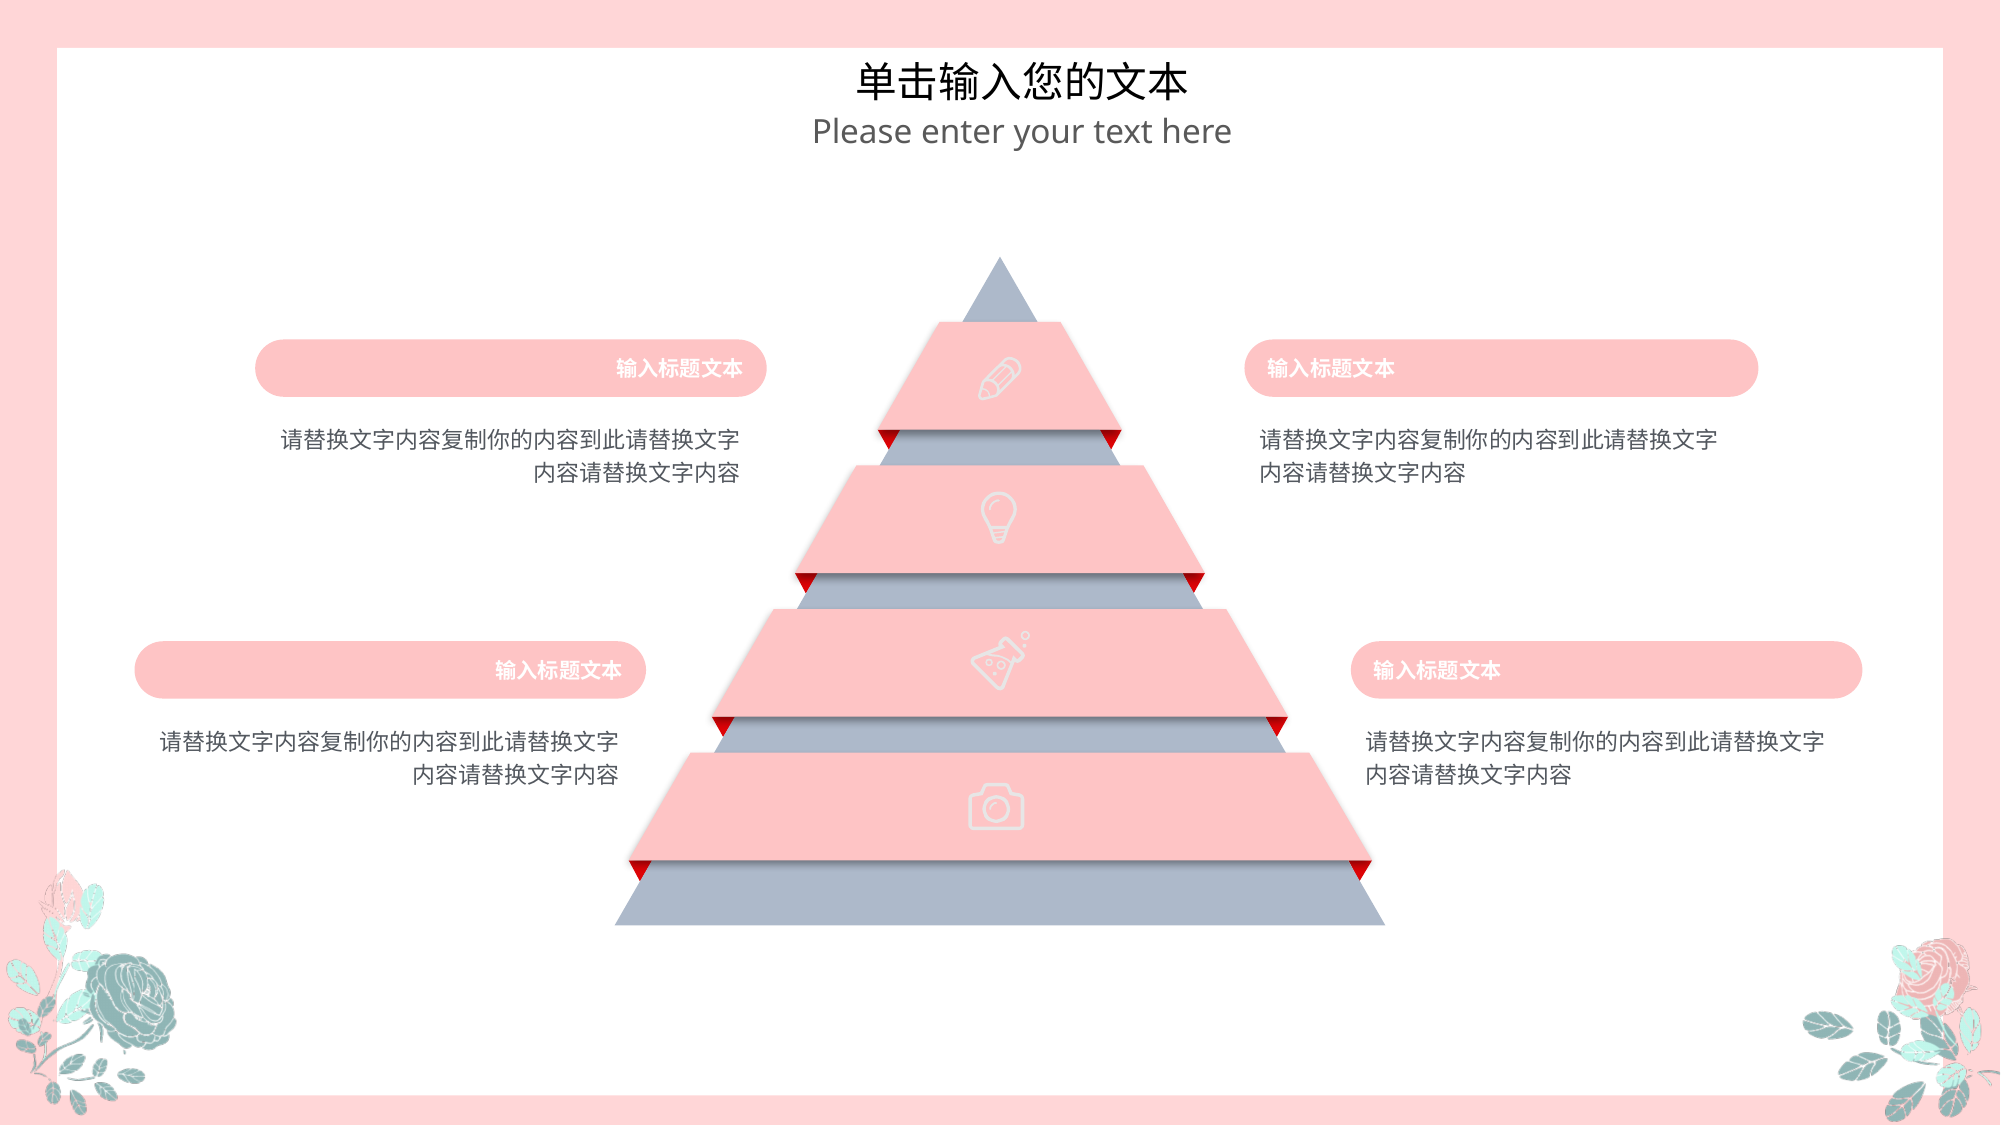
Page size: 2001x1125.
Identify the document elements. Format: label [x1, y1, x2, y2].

text_box [614, 256, 1386, 926]
text_box [1244, 339, 1759, 512]
picture [0, 832, 242, 1121]
text_box [1350, 641, 1863, 813]
text_box [255, 339, 767, 512]
picture [1742, 934, 2001, 1122]
text_box [134, 641, 647, 813]
